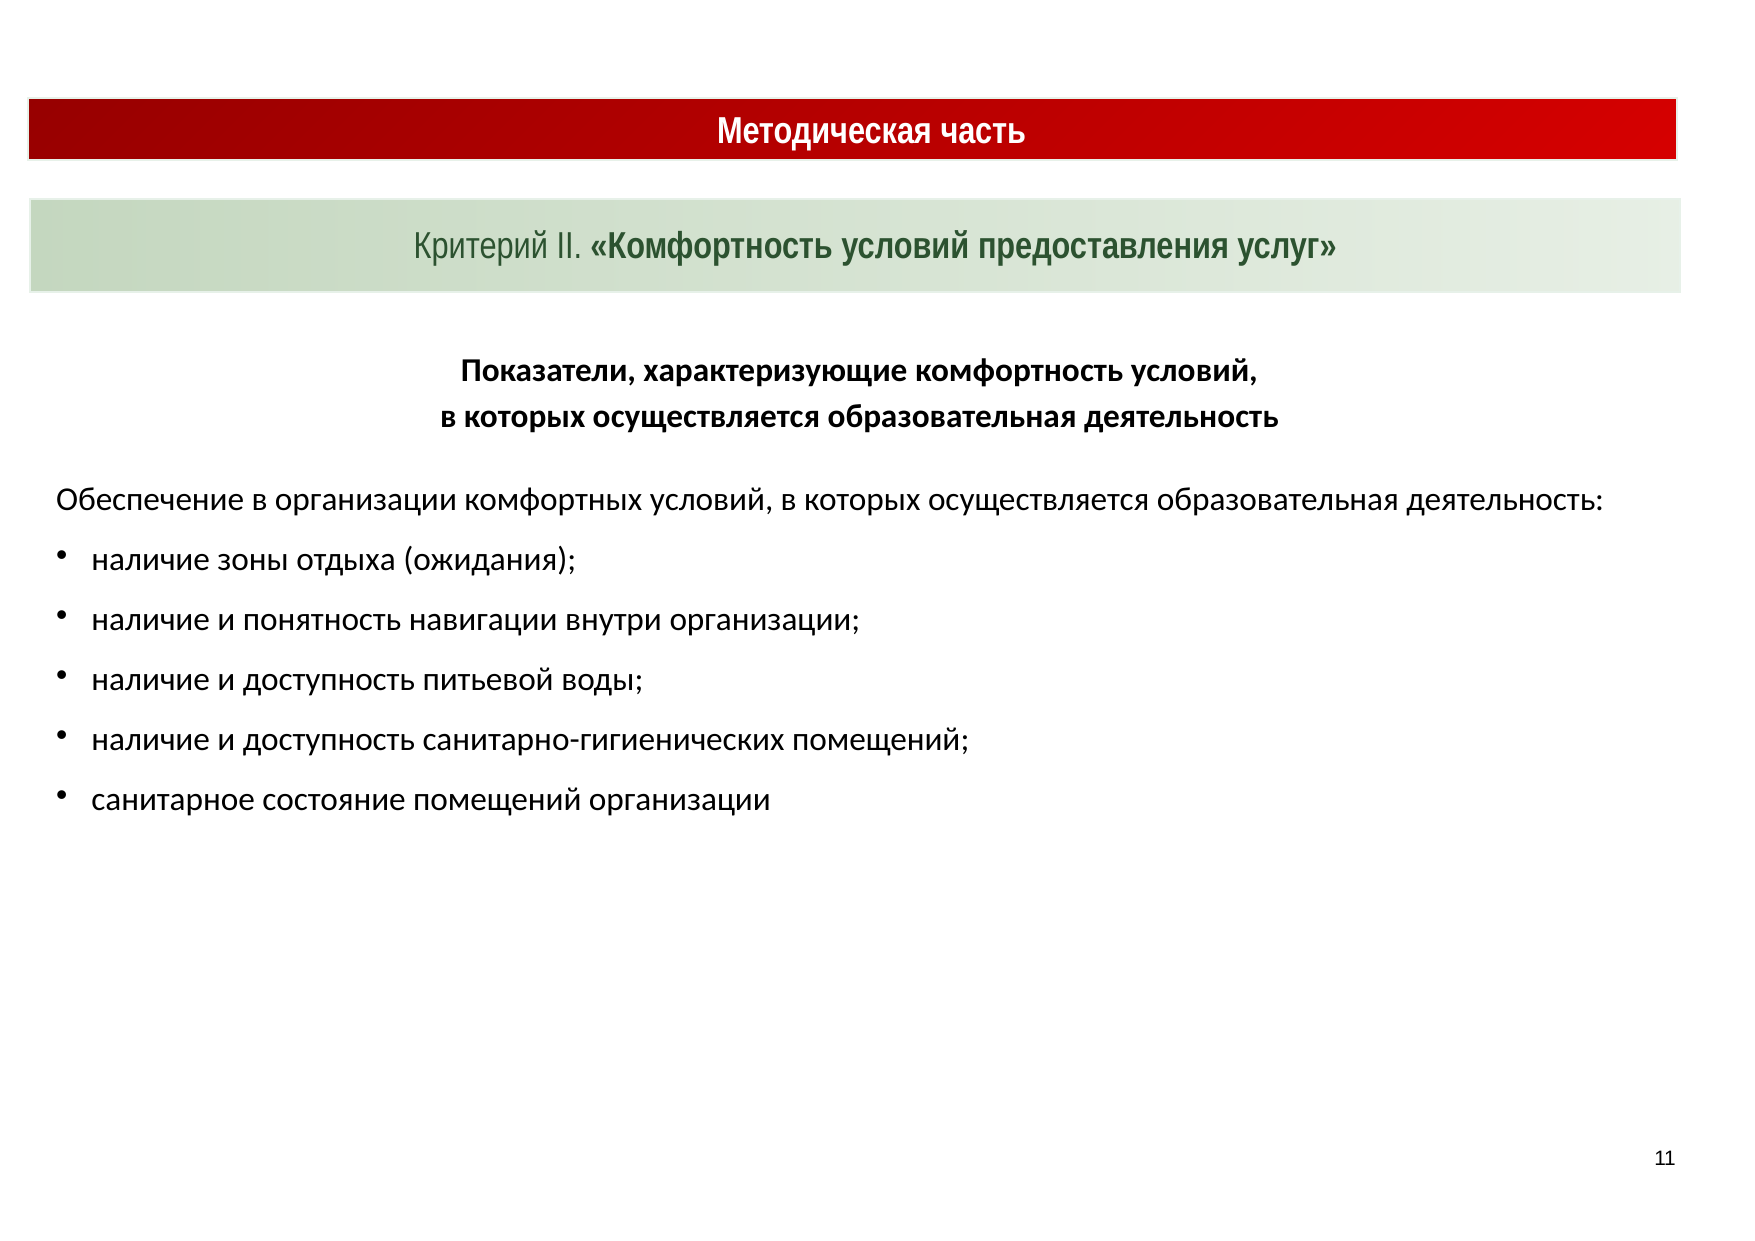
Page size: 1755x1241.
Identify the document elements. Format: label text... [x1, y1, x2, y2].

text_box <номер> [1283, 1136, 1693, 1223]
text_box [27, 98, 1678, 161]
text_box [29, 198, 1681, 293]
text_box Показатели, характеризующие комфортность условий, в которых осуществляется образовательная деятельность Обеспечение в организации комфортных условий, в которых осуществляется образовательная деятельность: наличие зоны отдыха (ожидания); наличие и понятность навигации внутри организации; наличие и доступность питьевой воды; наличие и доступность санитарно-гигиенических помещений; санитарное состояние помещений организации [41, 334, 1679, 1031]
